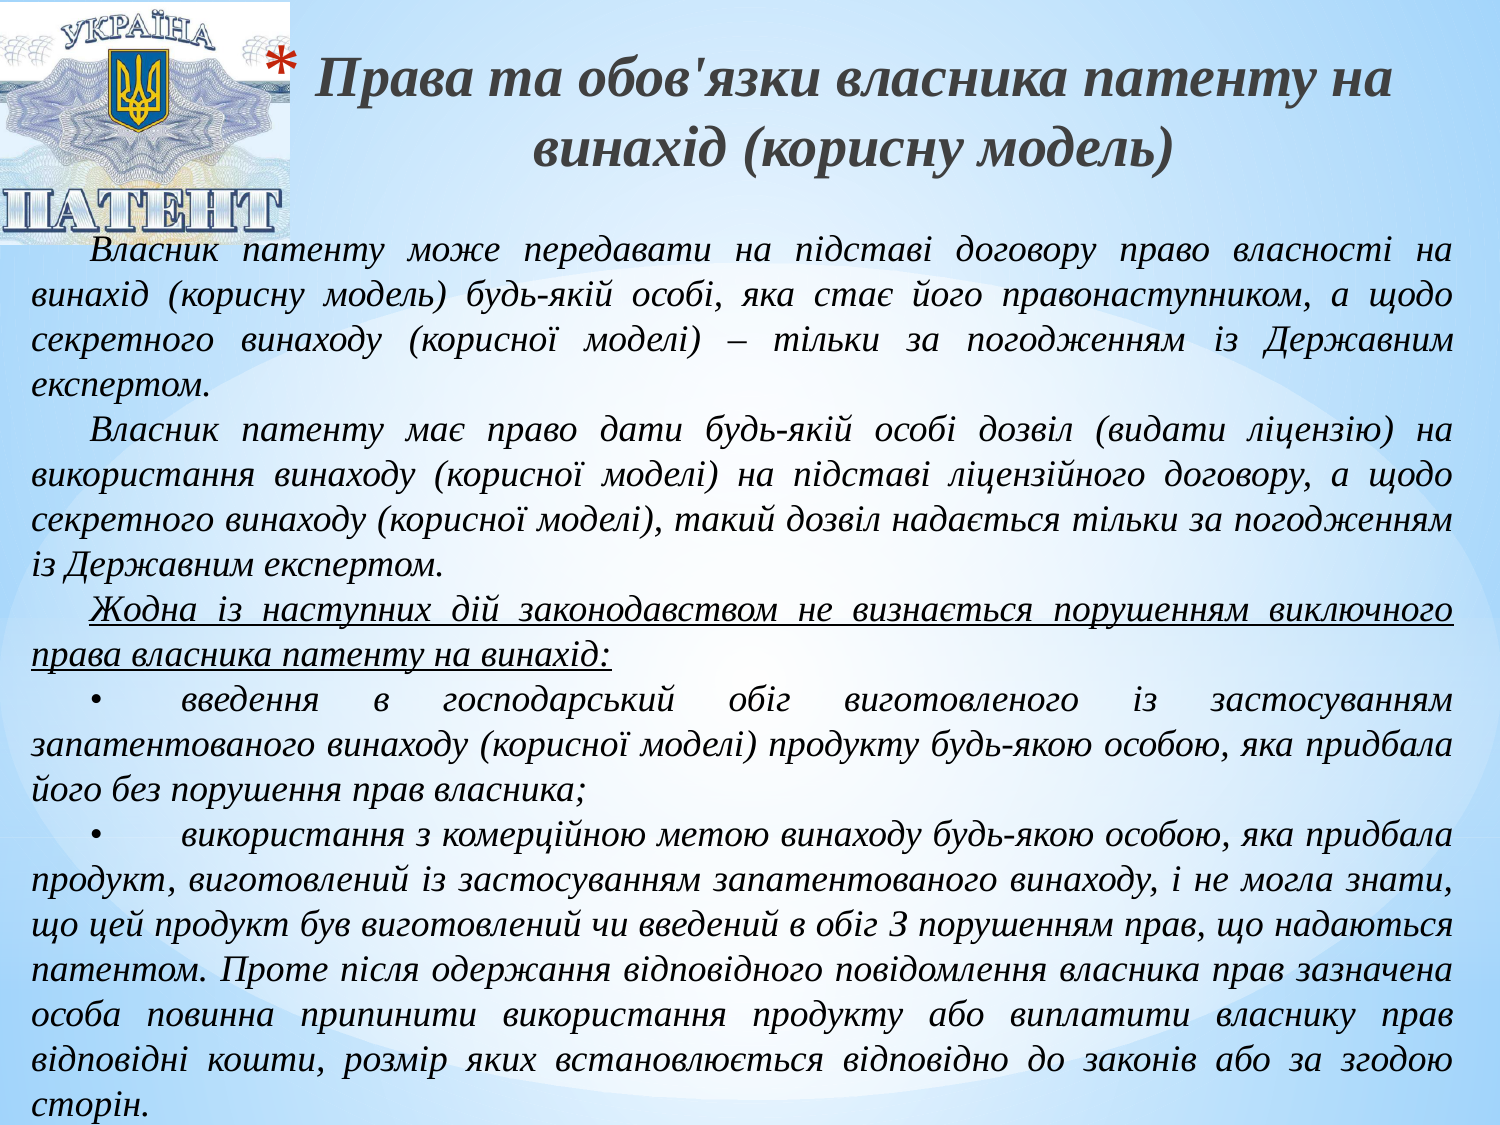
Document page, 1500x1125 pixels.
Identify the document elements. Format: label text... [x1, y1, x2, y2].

picture [0, 2, 290, 245]
text_box Власник патенту може передавати на підставі договору право власності на винахід (корисну модель) будь-якій особі, яка стає його правонаступником, а щодо секретного винаходу (корисної моделі) – тільки за погодженням із Державним експертом. Власник патенту має право дати будь-якій особі дозвіл (видати ліцензію) на використання винаходу (корисної моделі) на підставі ліцензійного договору, а щодо секретного винаходу (корисної моделі), такий дозвіл надається тільки за погодженням із Державним експертом. Жодна із наступних дій законодавством не визнається порушенням виключного права власника патенту на винахід: • введення в господарський обіг виготовленого із застосуванням запатентованого винаходу (корисної моделі) продукту будь-якою особою, яка придбала його без порушення прав власника; • використання з комерційною метою винаходу будь-якою особою, яка придбала продукт, виготовлений із застосуванням запатентованого винаходу, і не могла знати, що цей продукт був виготовлений чи введений в обіг з порушенням прав, що надаються патентом. Проте після одержання відповідного повідомлення власника прав зазначена особа повинна припинити використання продукту або виплатити власнику прав відповідні кошти, розмір яких встановлюється відповідно до законів або за згодою сторін. [16, 216, 1470, 1125]
text_box Права та обов'язки власника патенту на винахід (корисну модель) [295, 30, 1427, 171]
